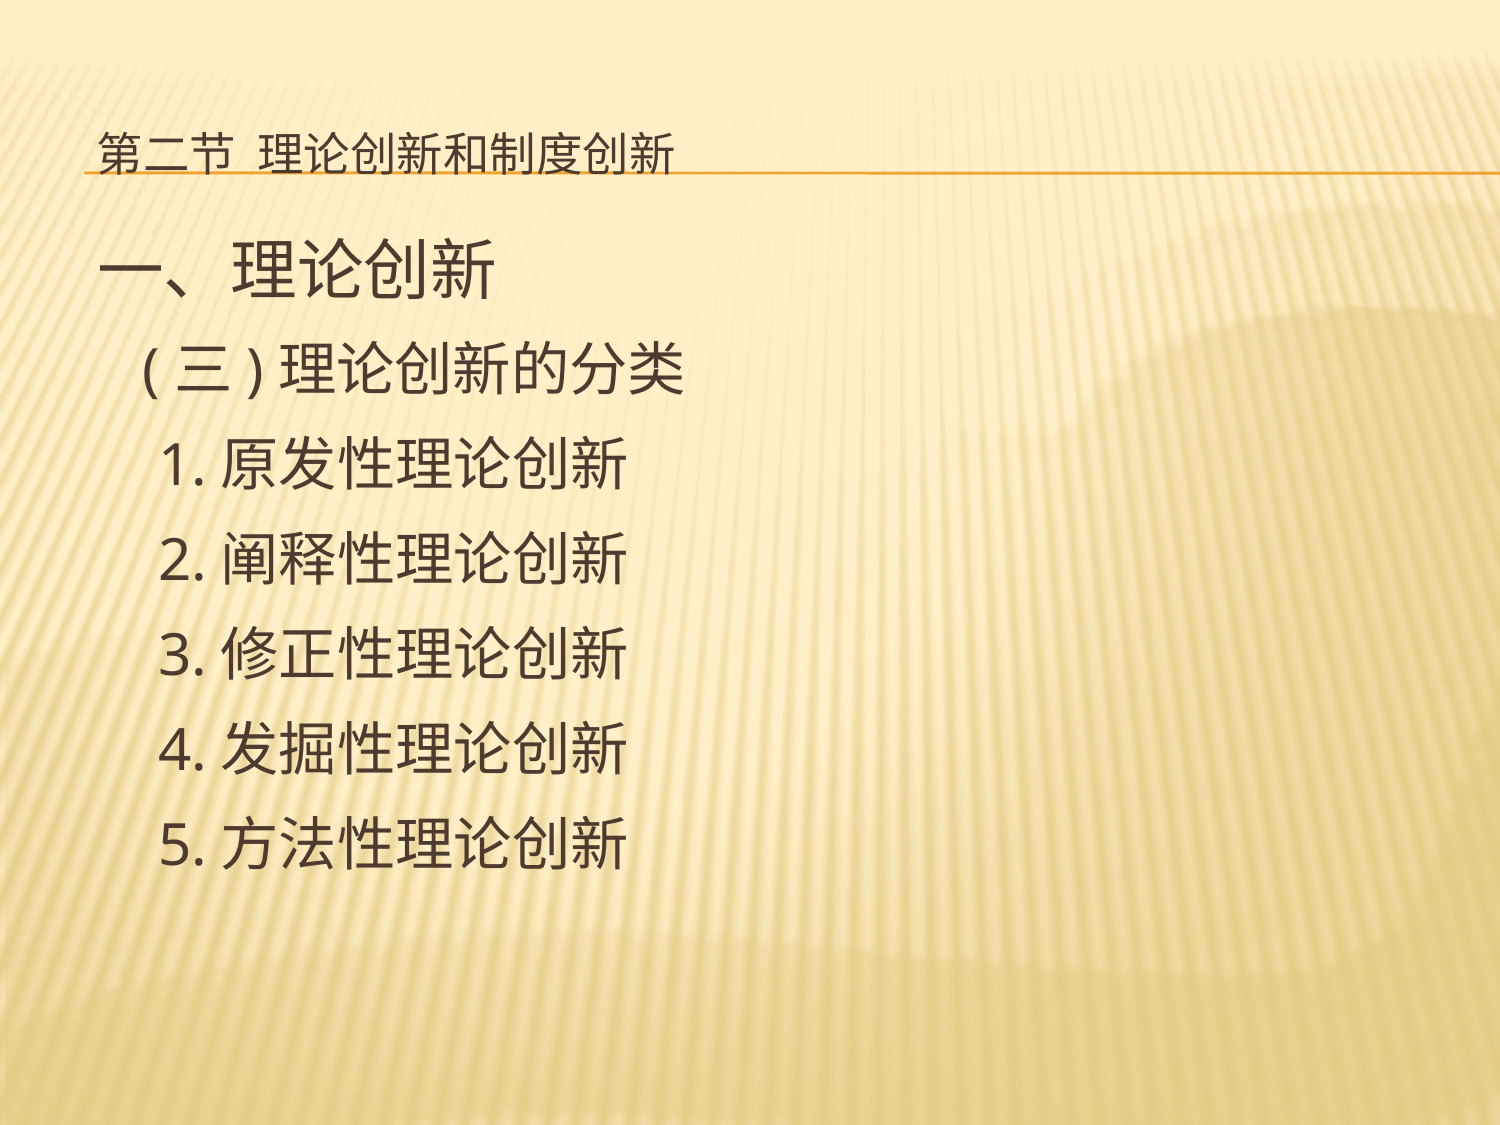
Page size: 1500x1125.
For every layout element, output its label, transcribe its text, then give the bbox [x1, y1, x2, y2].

list 一、理论创新 (三)理论创新的分类 1.原发性理论创新 2.阐释性理论创新 3.修正性理论创新 4.发掘性理论创新 5.方法性理论创新 [81, 219, 1433, 1060]
title 第二节 理论创新和制度创新 [82, 117, 1432, 219]
